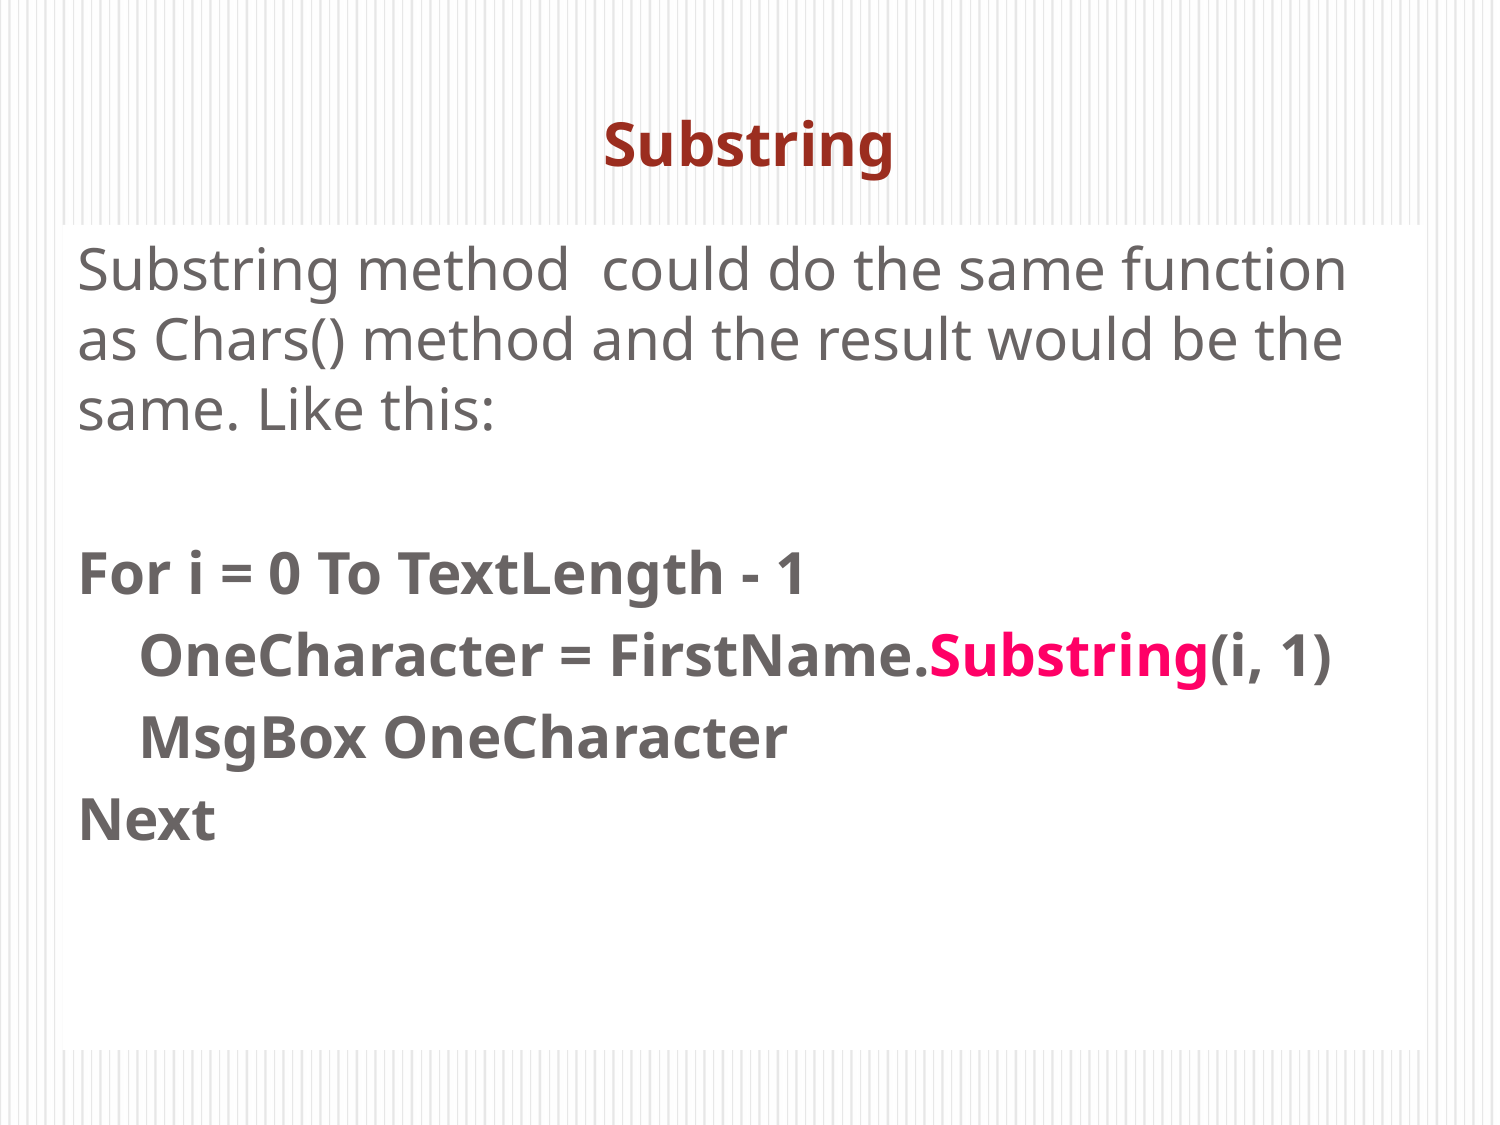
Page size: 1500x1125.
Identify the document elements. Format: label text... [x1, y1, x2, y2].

title Substring [74, 24, 1426, 267]
subtitle Substring method could do the same function as Chars() method and the result would be the same. Like this: For i = 0 To TextLength - 1 OneCharacter = FirstName.Substring(i, 1) MsgBox OneCharacter Next [62, 224, 1426, 1051]
